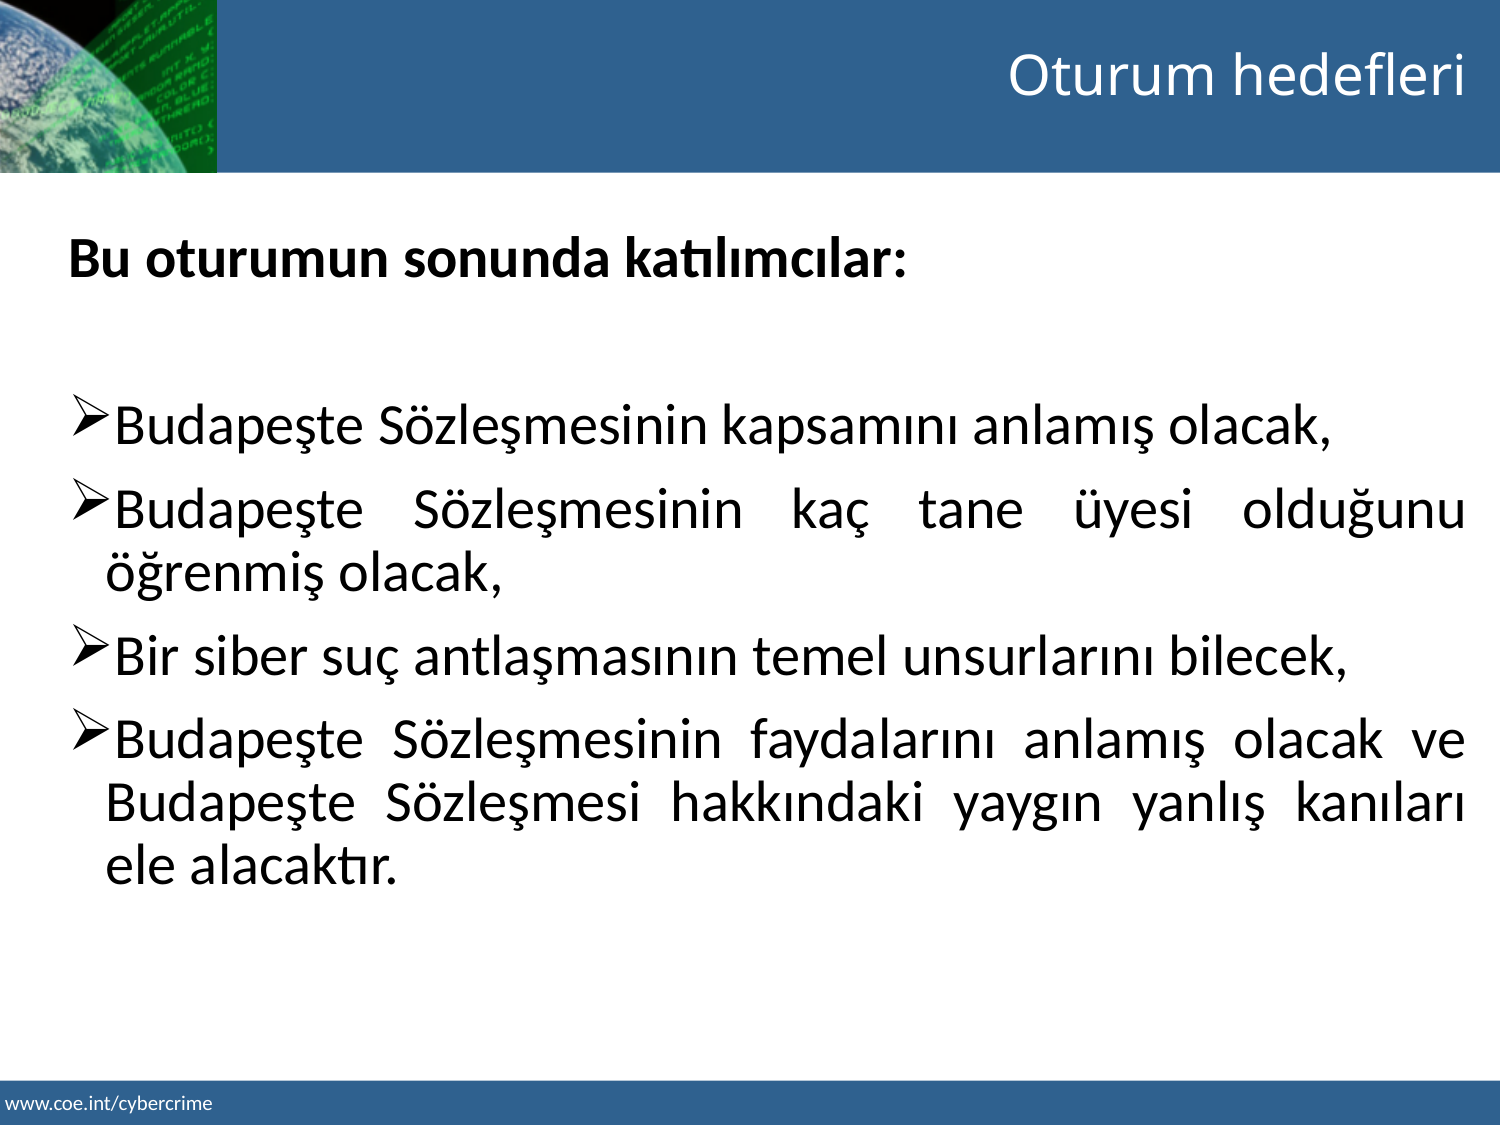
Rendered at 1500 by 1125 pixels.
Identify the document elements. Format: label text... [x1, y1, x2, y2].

list Bu oturumun sonunda katılımcılar: Budapeşte Sözleşmesinin kapsamını anlamış olacak, Budapeşte Sözleşmesinin kaç tane üyesi olduğunu öğrenmiş olacak, Bir siber suç antlaşmasının temel unsurlarını bilecek, Budapeşte Sözleşmesinin faydalarını anlamış olacak ve Budapeşte Sözleşmesi hakkındaki yaygın yanlış kanıları ele alacaktır. [53, 219, 1483, 1080]
text_box Oturum hedefleri [230, 31, 1483, 114]
picture [0, 1, 217, 173]
